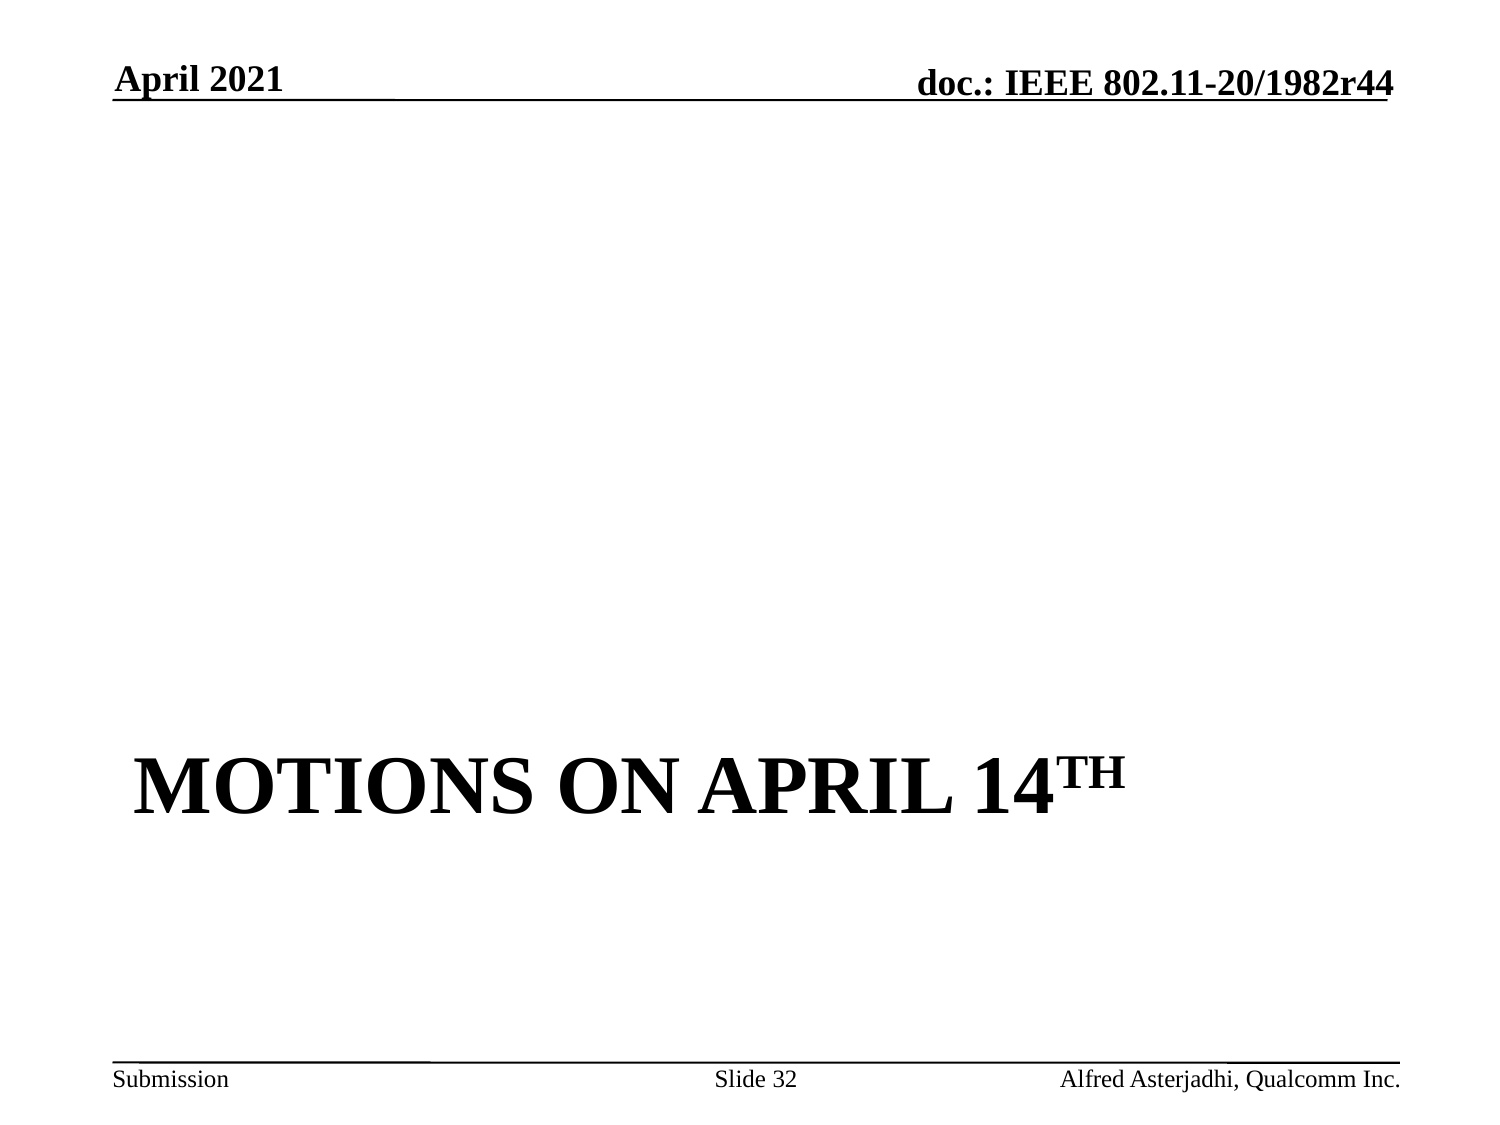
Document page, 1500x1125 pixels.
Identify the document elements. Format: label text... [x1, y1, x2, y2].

title Motions on April 14th [118, 722, 1394, 947]
footer Alfred Asterjadhi, Qualcomm Inc. [878, 1061, 1402, 1093]
slide_number Slide 32 [712, 1061, 800, 1123]
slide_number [114, 54, 423, 100]
